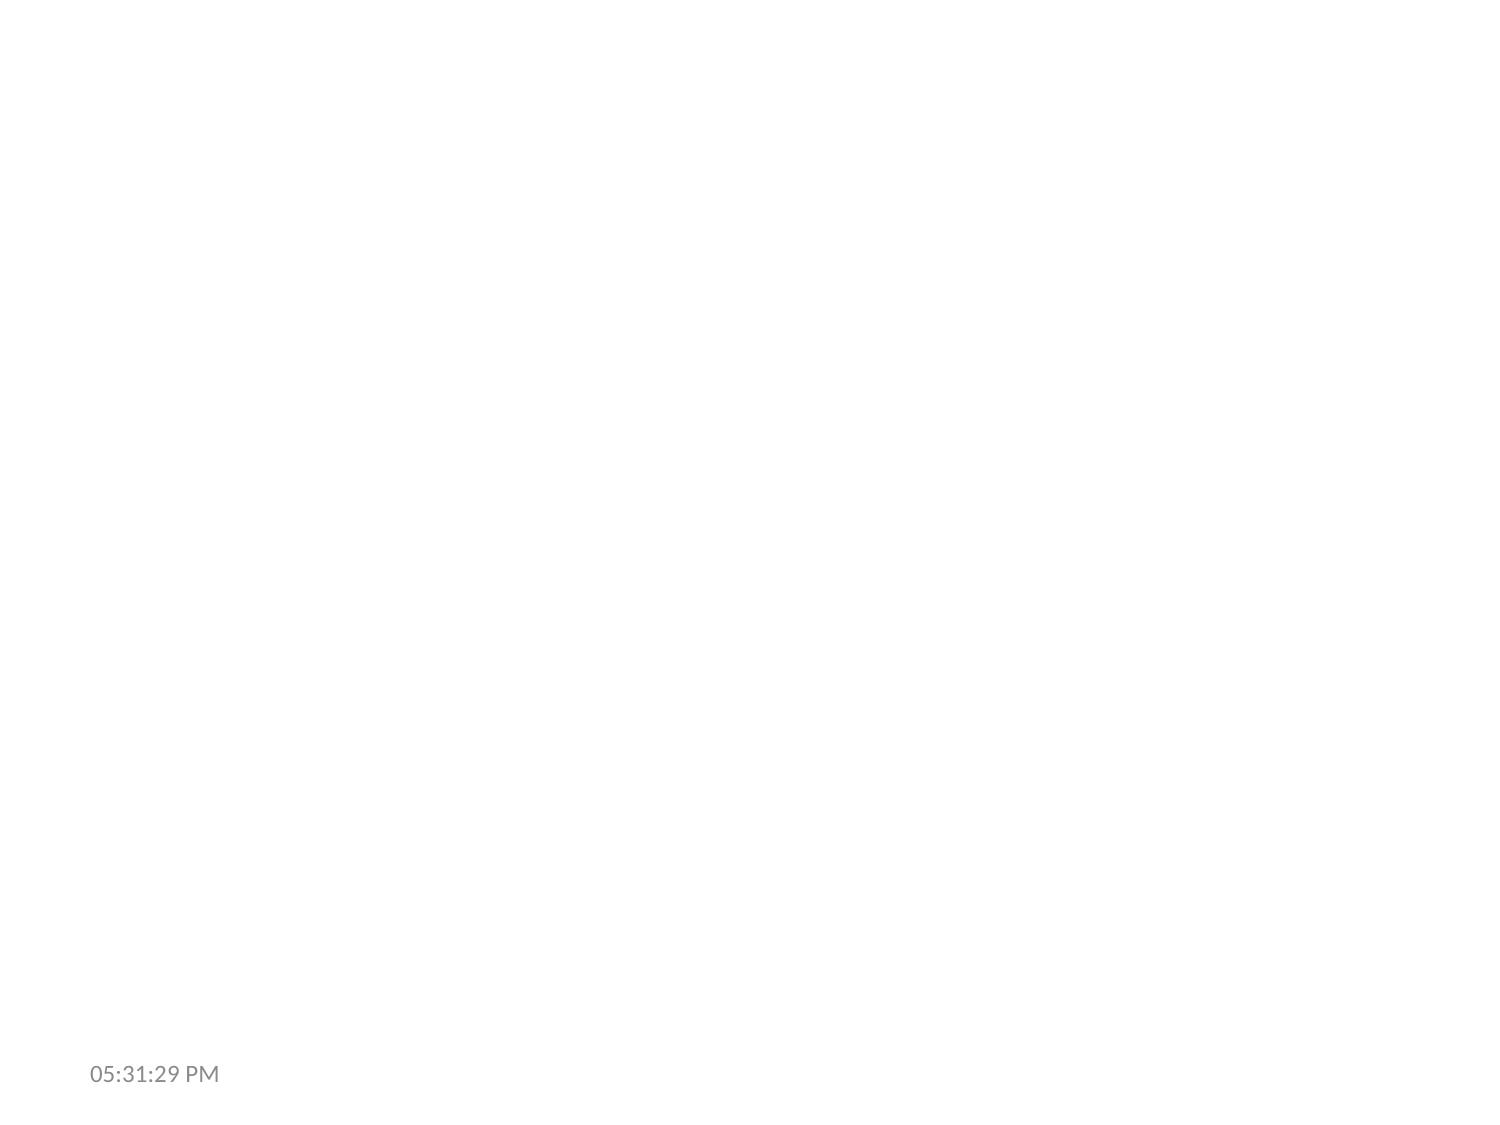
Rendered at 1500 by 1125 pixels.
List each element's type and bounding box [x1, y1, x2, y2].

slide_number [75, 1042, 425, 1103]
